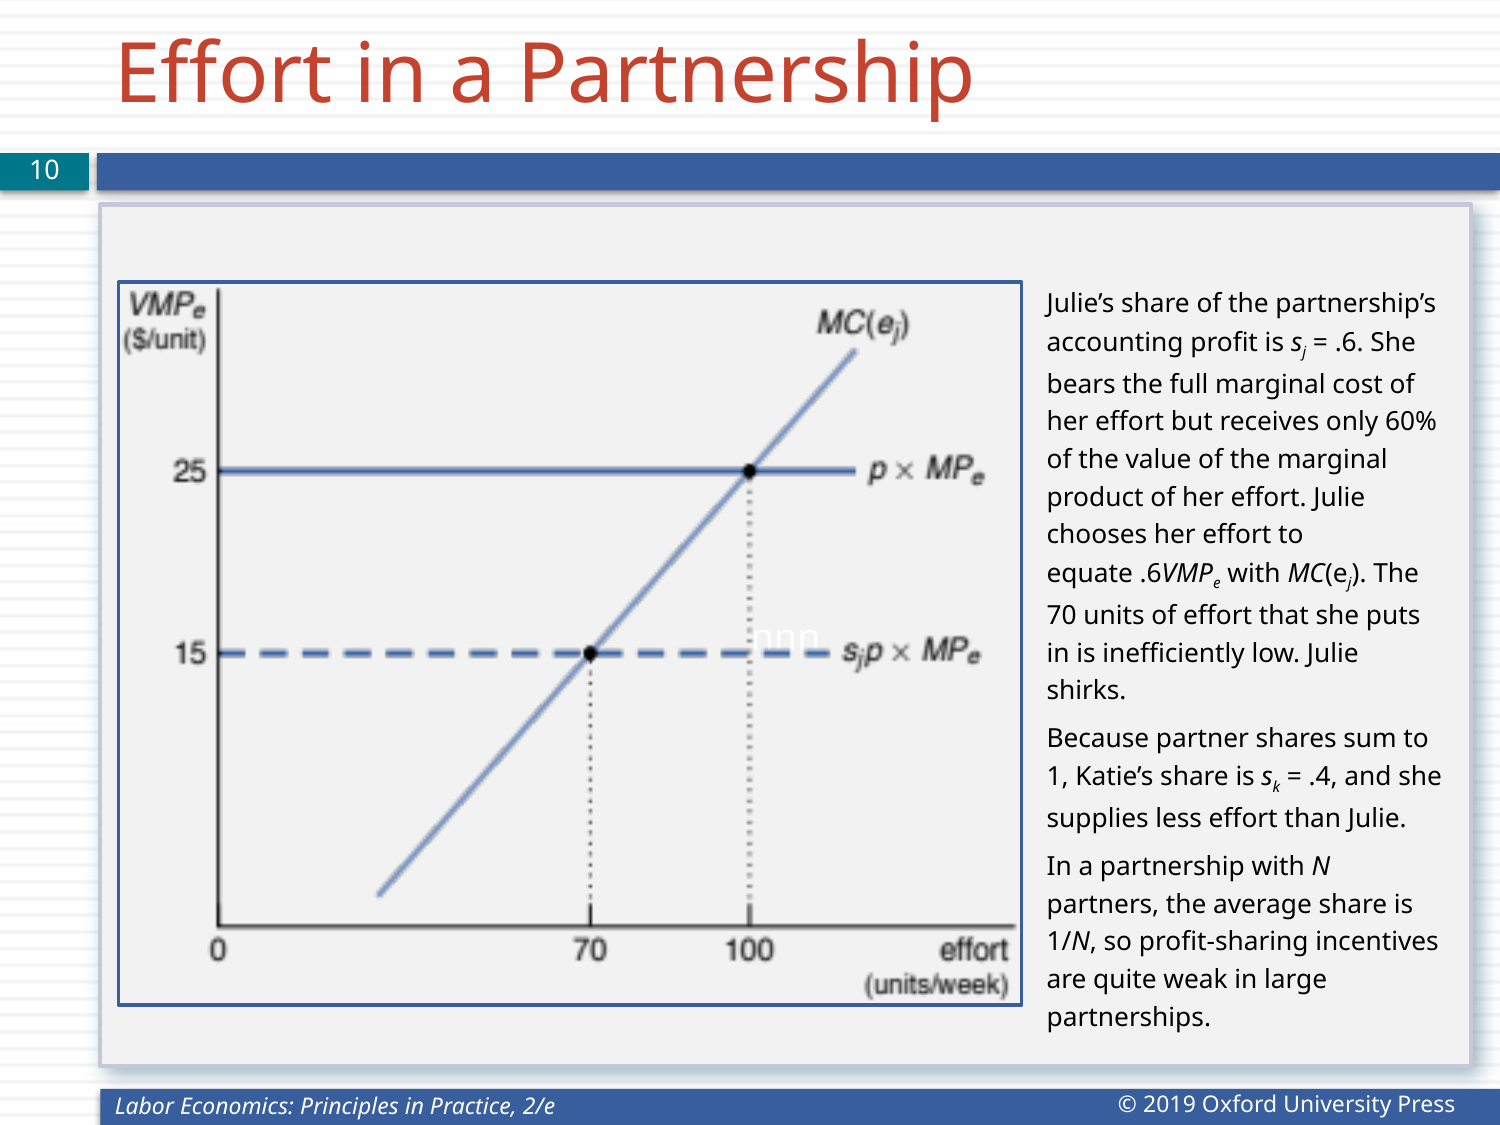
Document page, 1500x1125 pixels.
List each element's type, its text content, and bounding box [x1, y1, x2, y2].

title Effort in a Partnership [99, 1, 1472, 136]
footer © 2019 Oxford University Press [825, 1090, 1471, 1125]
slide_number Labor Economics: Principles in Practice, 2/e [99, 1090, 745, 1125]
picture [119, 283, 1021, 1004]
list Julie’s share of the partnership’s accounting profit is sj = .6. She bears the full marginal cost of her effort but receives only 60% of the value of the marginal product of her effort. Julie chooses her effort to equate .6VMPe with MC(ej). The 70 units of effort that she puts in is inefficiently low. Julie shirks. Because partner shares sum to 1, Katie’s share is sk = .4, and she supplies less effort than Julie. In a partnership with N partners, the average share is 1/N, so profit-sharing incentives are quite weak in large partnerships. [1031, 272, 1459, 1053]
slide_number 9 [0, 153, 89, 191]
